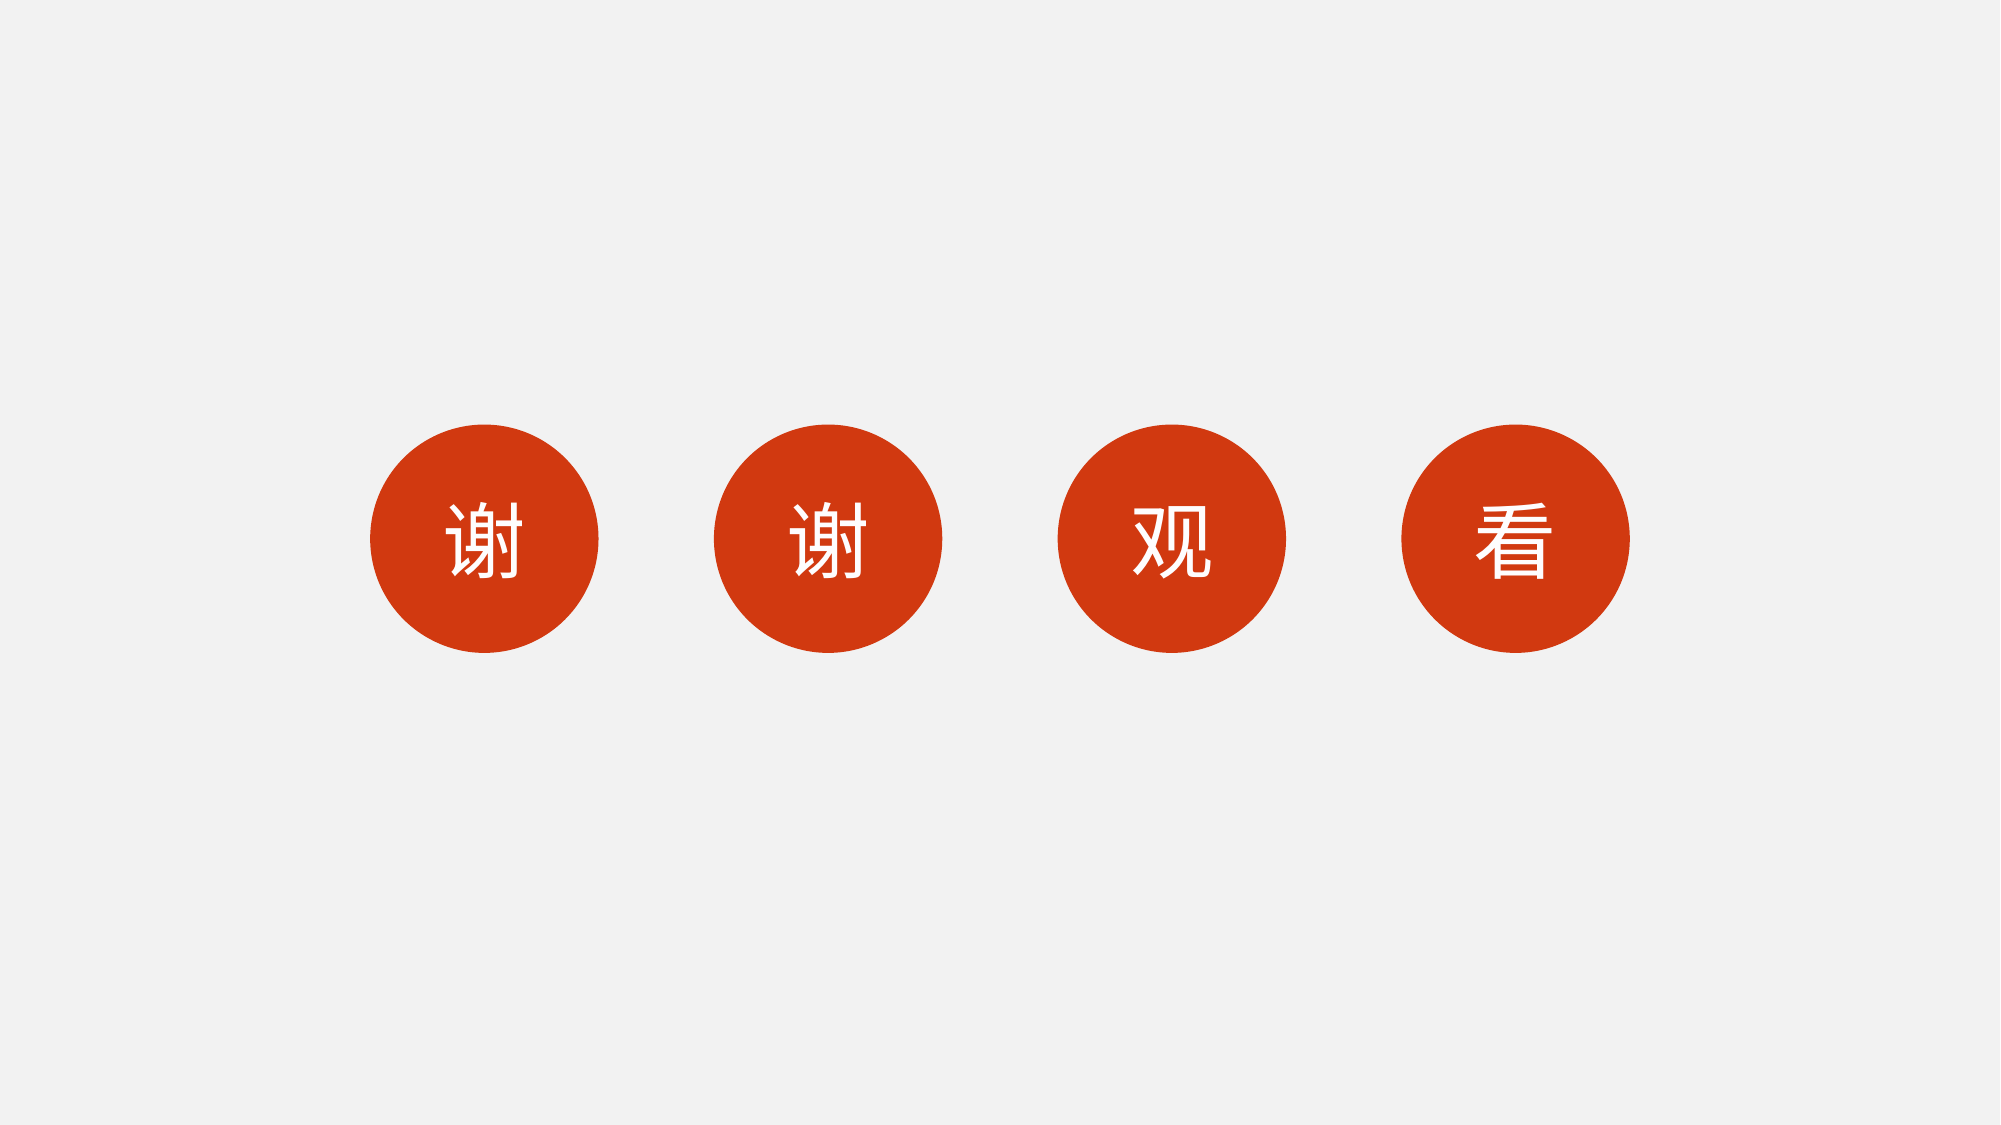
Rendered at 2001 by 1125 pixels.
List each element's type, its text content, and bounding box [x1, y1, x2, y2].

text_box 谢 [712, 423, 944, 654]
text_box 谢 [369, 423, 600, 654]
text_box 观 [1056, 423, 1288, 654]
text_box 看 [1400, 423, 1631, 654]
